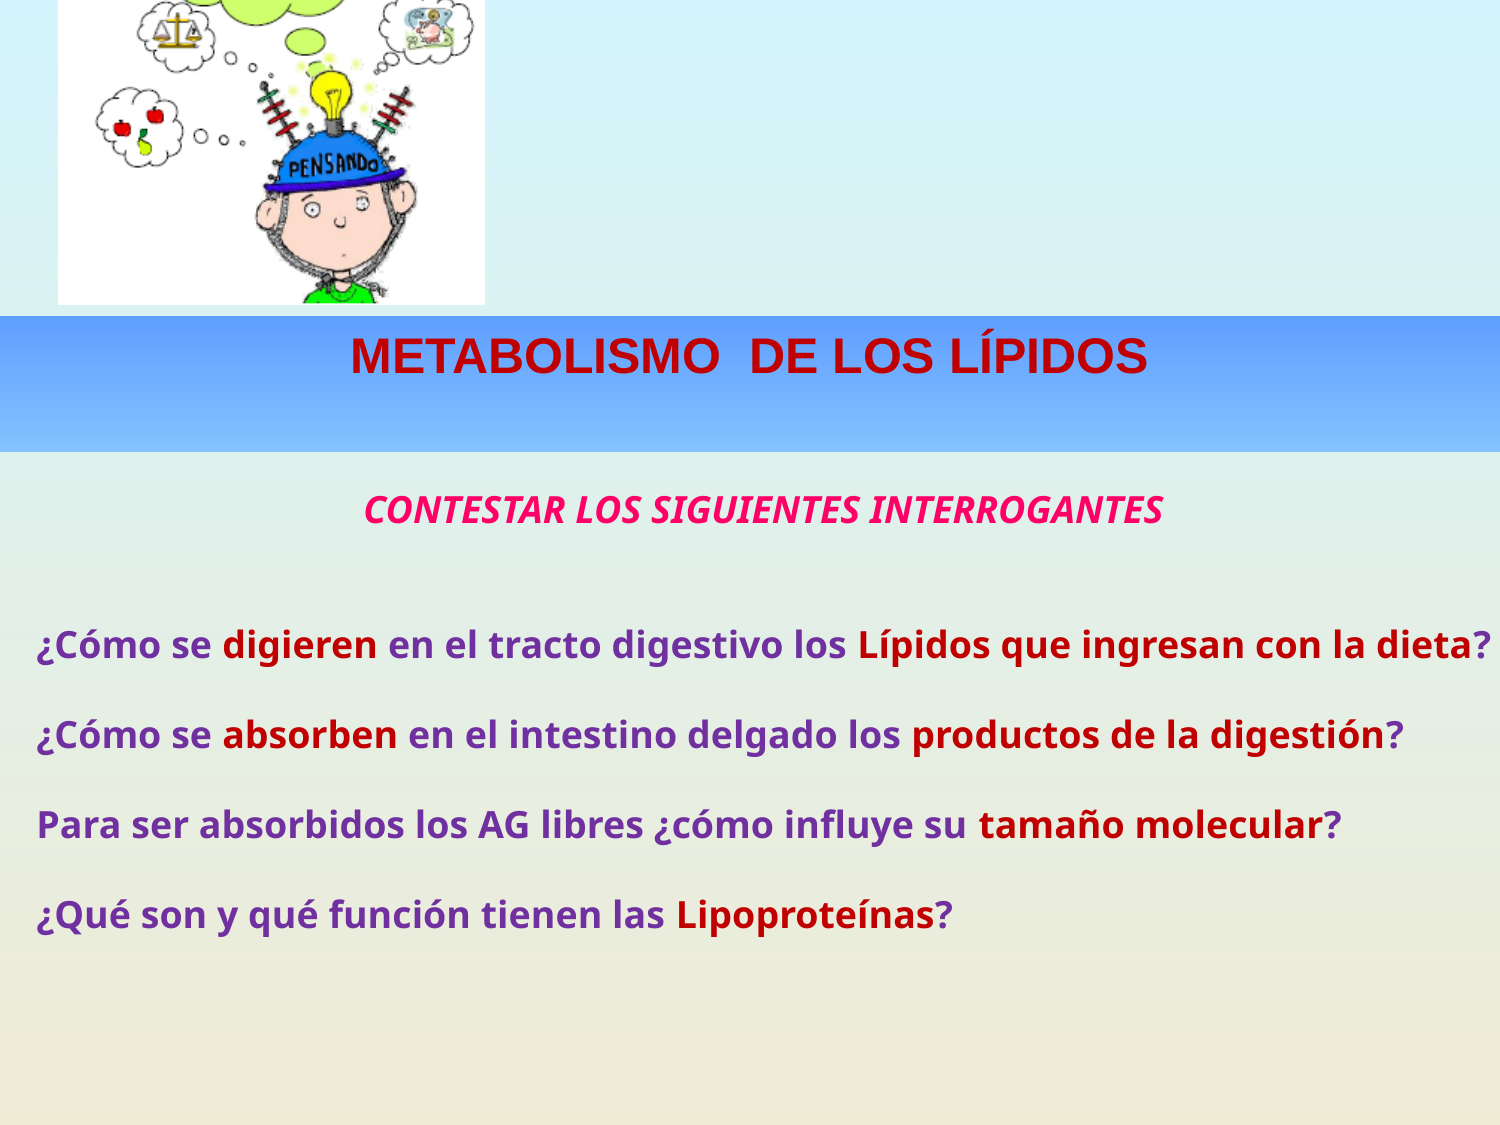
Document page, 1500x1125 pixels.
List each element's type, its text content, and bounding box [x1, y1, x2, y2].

text_box METABOLISMO DE LOS LÍPIDOS [0, 316, 1500, 452]
text_box CONTESTAR LOS SIGUIENTES INTERROGANTES ¿Cómo se digieren en el tracto digestivo los Lípidos que ingresan con la dieta? ¿Cómo se absorben en el intestino delgado los productos de la digestión? Para ser absorbidos los AG libres ¿cómo influye su tamaño molecular? ¿Qué son y qué función tienen las Lipoproteínas? [21, 452, 1500, 944]
picture [58, 0, 485, 305]
